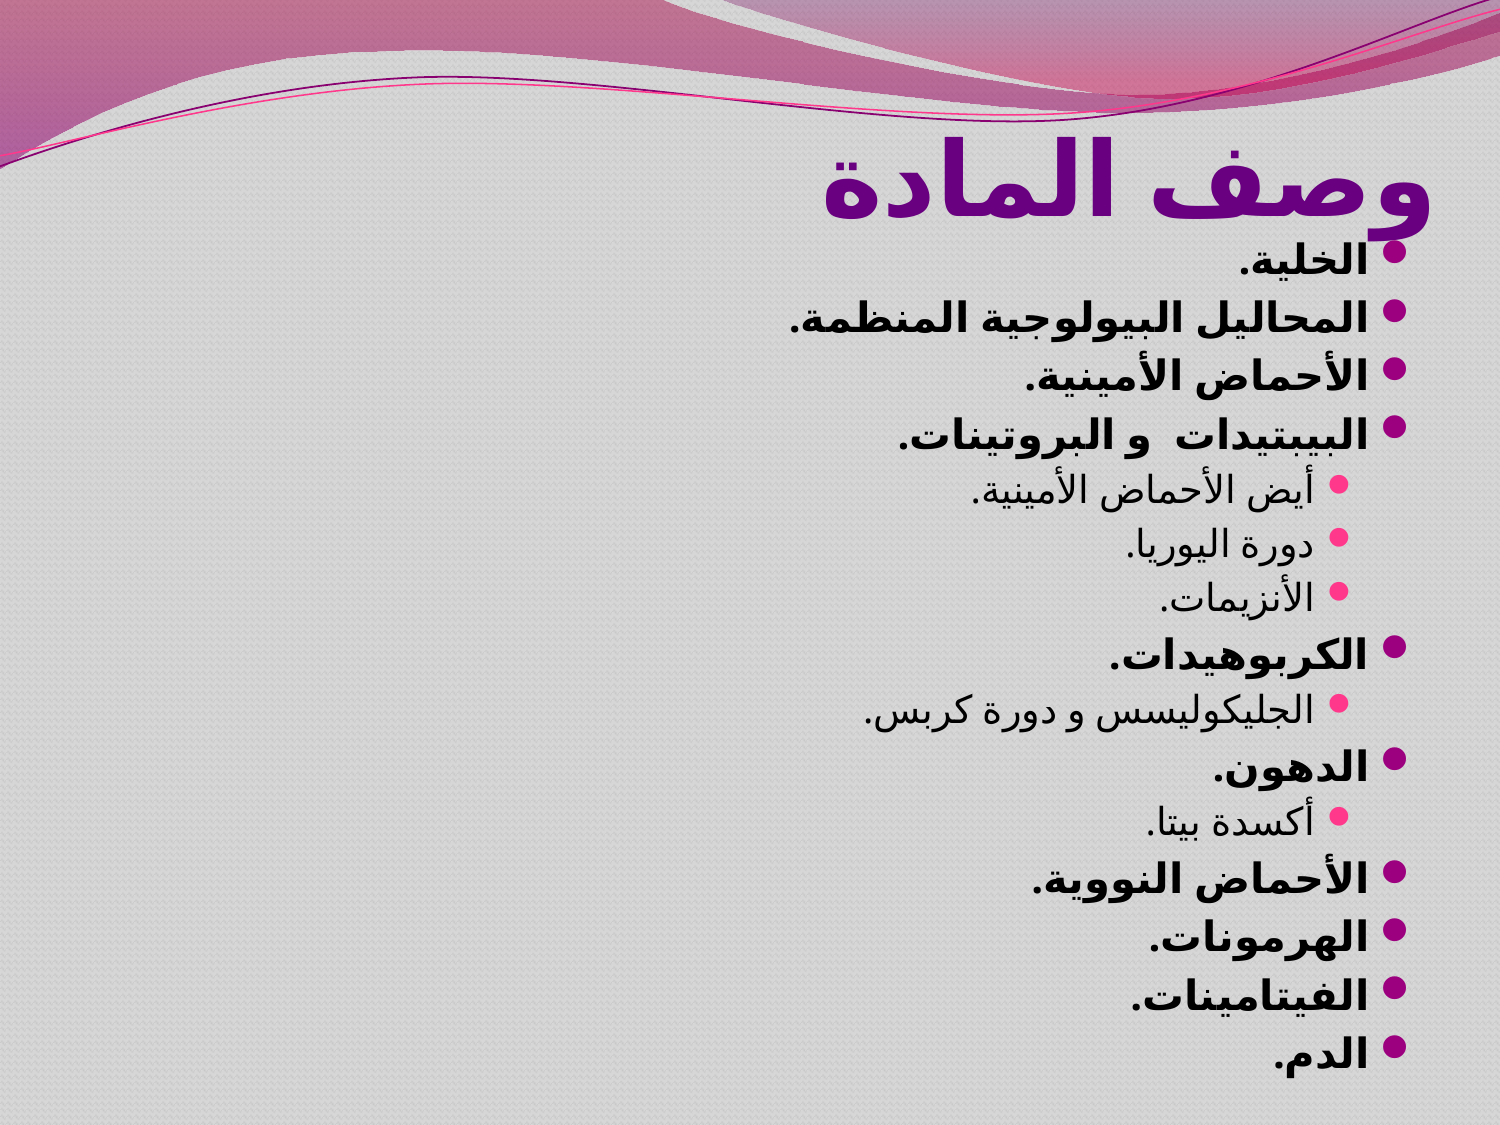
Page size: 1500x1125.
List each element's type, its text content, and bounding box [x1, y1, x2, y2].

list الخلية. المحاليل البيولوجية المنظمة. الأحماض الأمينية. البيبتيدات و البروتينات. أيض الأحماض الأمينية. دورة اليوريا. الأنزيمات. الكربوهيدات. الجليكوليسس و دورة كربس. الدهون. أكسدة بيتا. الأحماض النووية. الهرمونات. الفيتامينات. الدم. [99, 224, 1425, 1088]
title وصف المادة [87, 50, 1438, 238]
